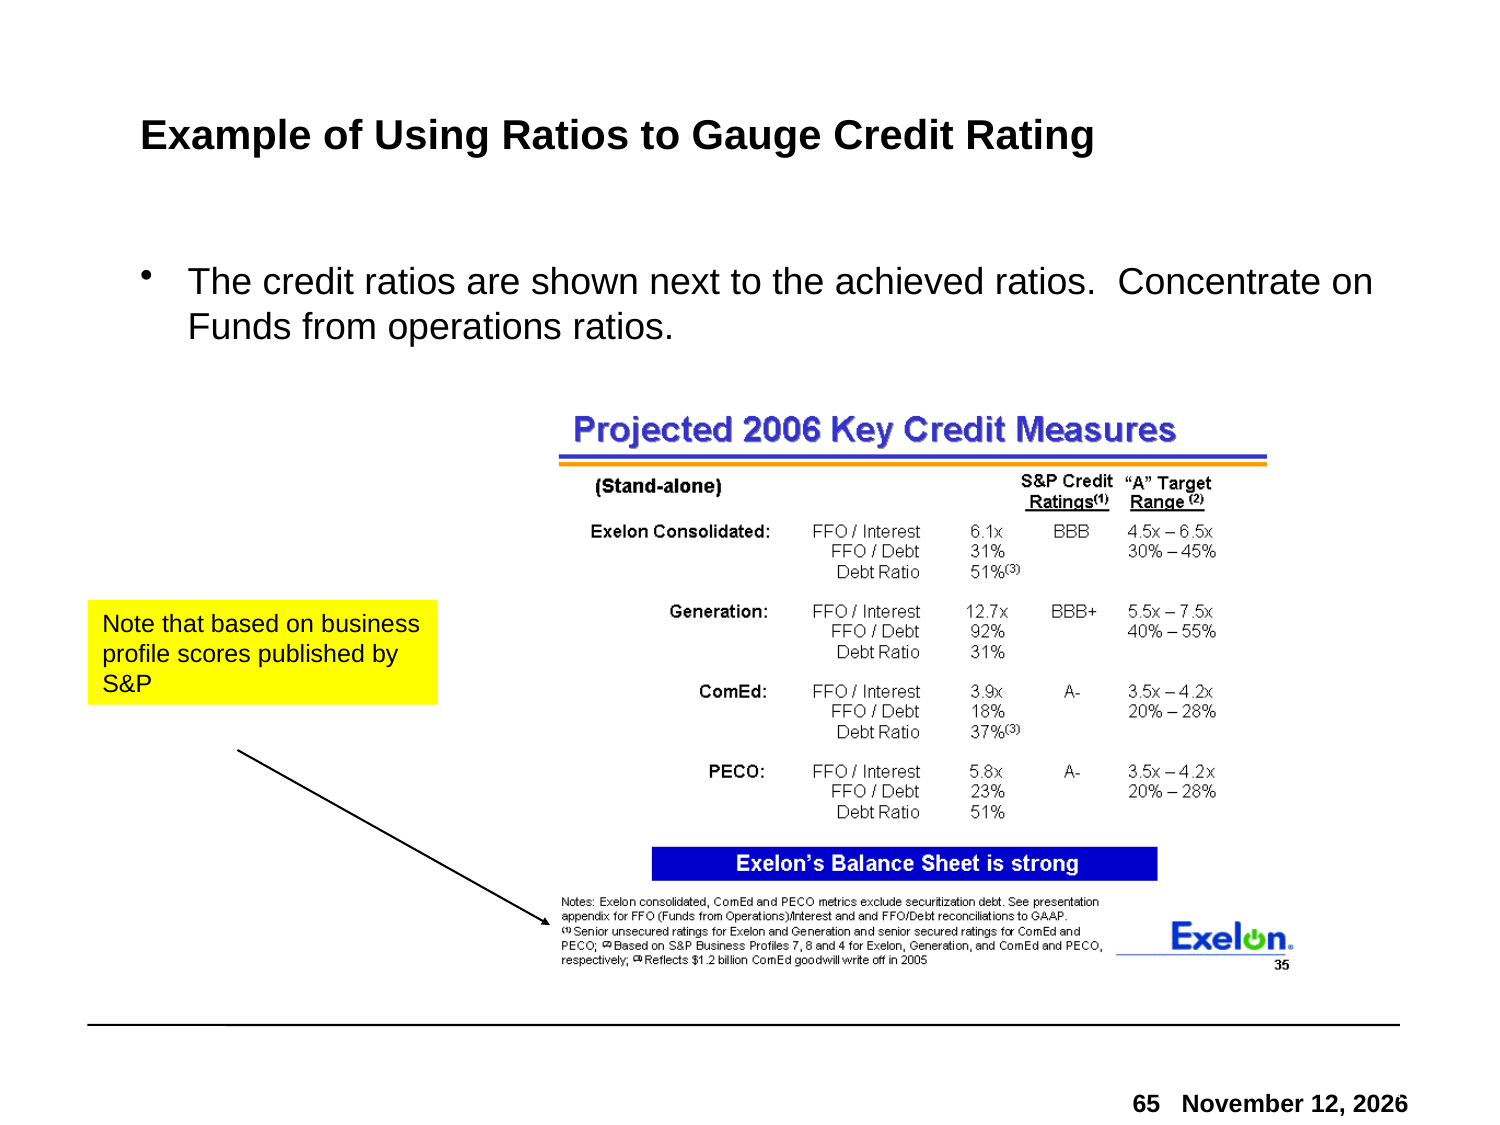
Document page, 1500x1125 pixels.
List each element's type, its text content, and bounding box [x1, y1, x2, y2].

text_box Note that based on business profile scores published by S&P [87, 600, 438, 705]
title Example of Using Ratios to Gauge Credit Rating [124, 99, 1401, 226]
picture [524, 393, 1313, 985]
list The credit ratios are shown next to the achieved ratios. Concentrate on Funds from operations ratios. [124, 249, 1426, 1013]
